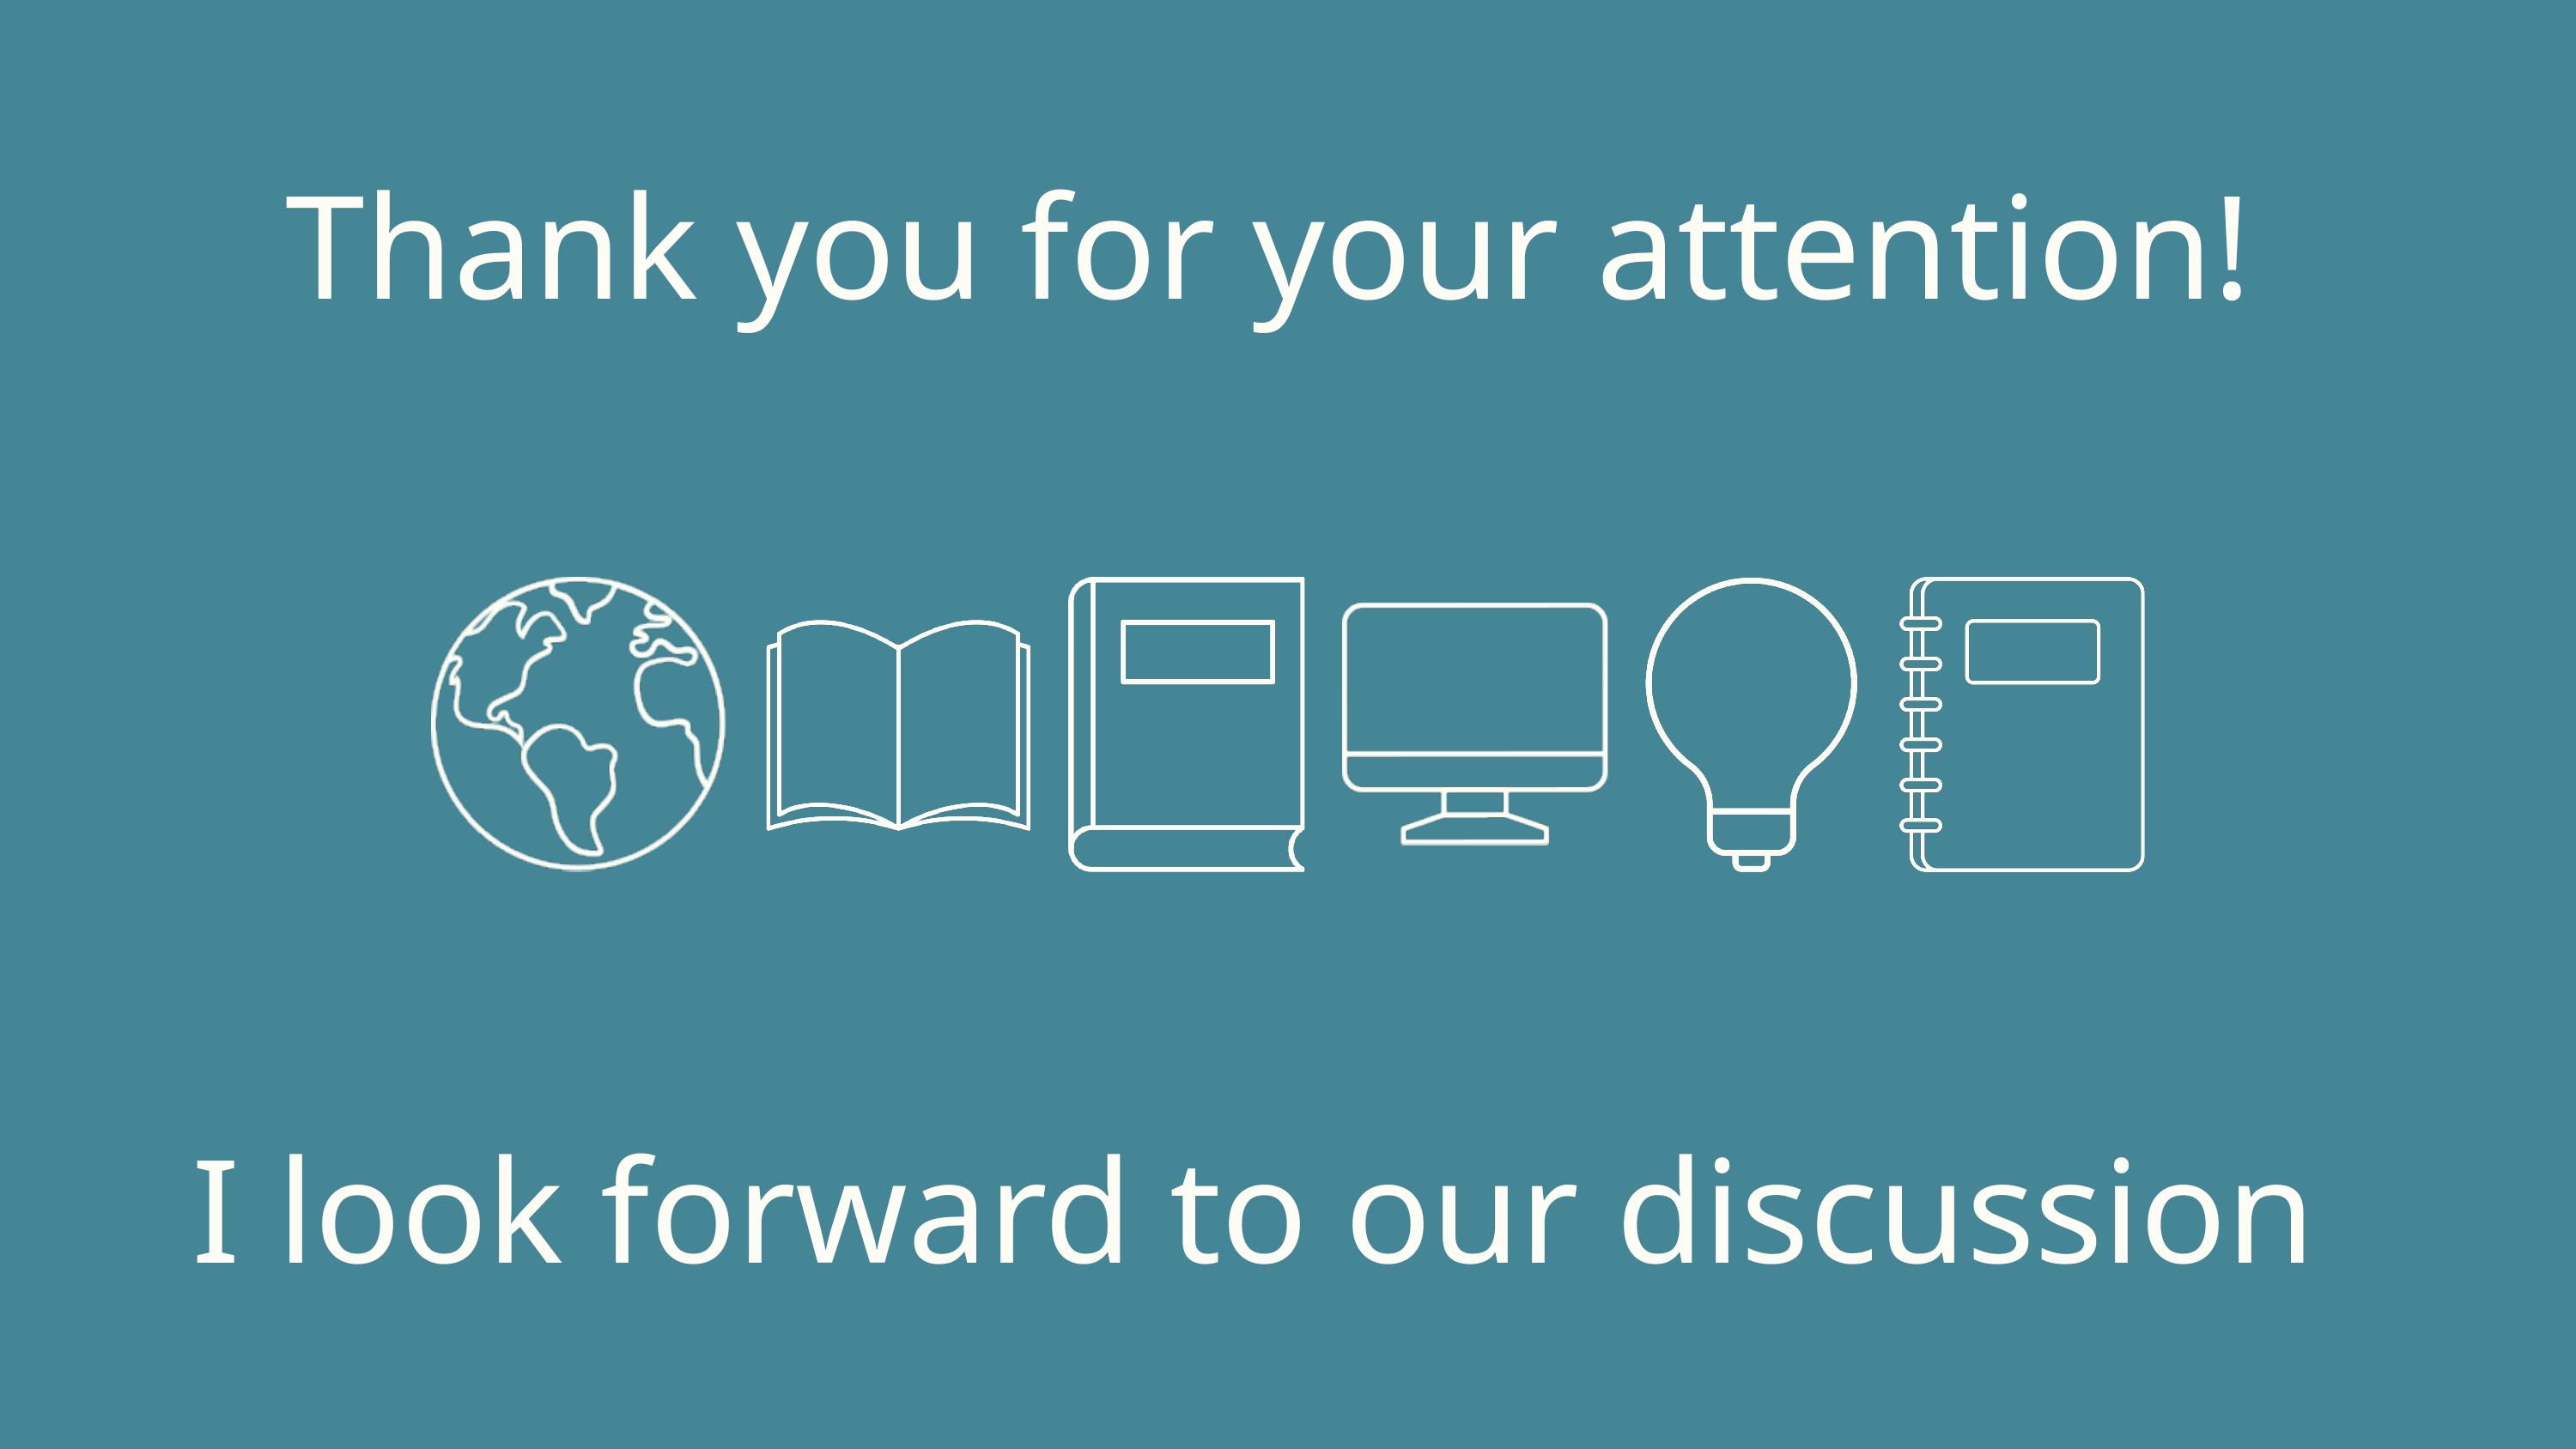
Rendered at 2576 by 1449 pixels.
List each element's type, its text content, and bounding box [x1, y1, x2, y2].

text_box [1068, 577, 1305, 872]
text_box [1899, 577, 2145, 872]
text_box [766, 617, 1031, 832]
text_box [1342, 603, 1608, 846]
text_box [431, 577, 729, 872]
text_box I look forward to our discussion [139, 1091, 2370, 1292]
text_box [1645, 577, 1862, 872]
text_box Thank you for your attention! [187, 185, 2389, 329]
